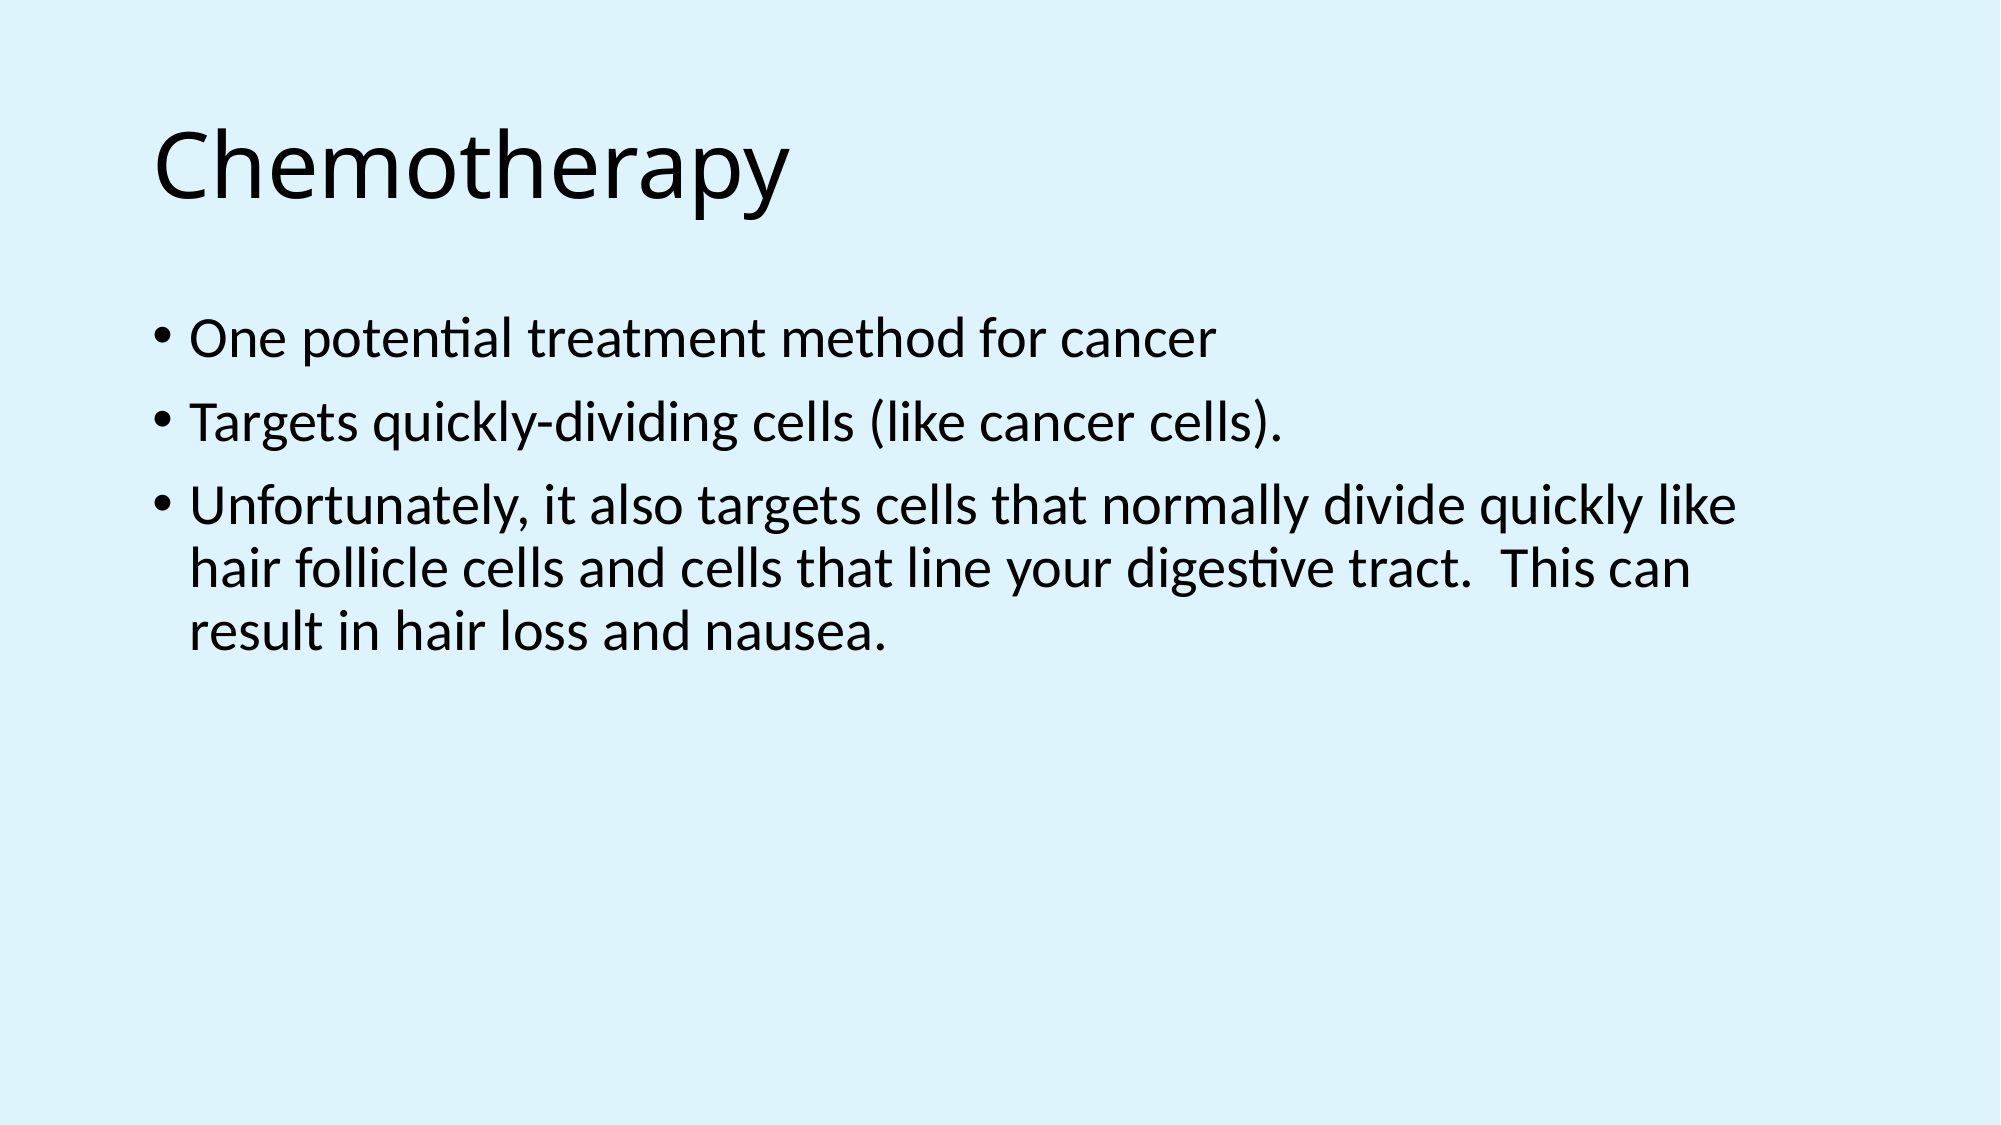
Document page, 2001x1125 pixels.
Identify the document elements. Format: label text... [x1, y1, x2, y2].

title Chemotherapy [137, 59, 1863, 278]
list One potential treatment method for cancer Targets quickly-dividing cells (like cancer cells). Unfortunately, it also targets cells that normally divide quickly like hair follicle cells and cells that line your digestive tract. This can result in hair loss and nausea. [137, 299, 1785, 975]
